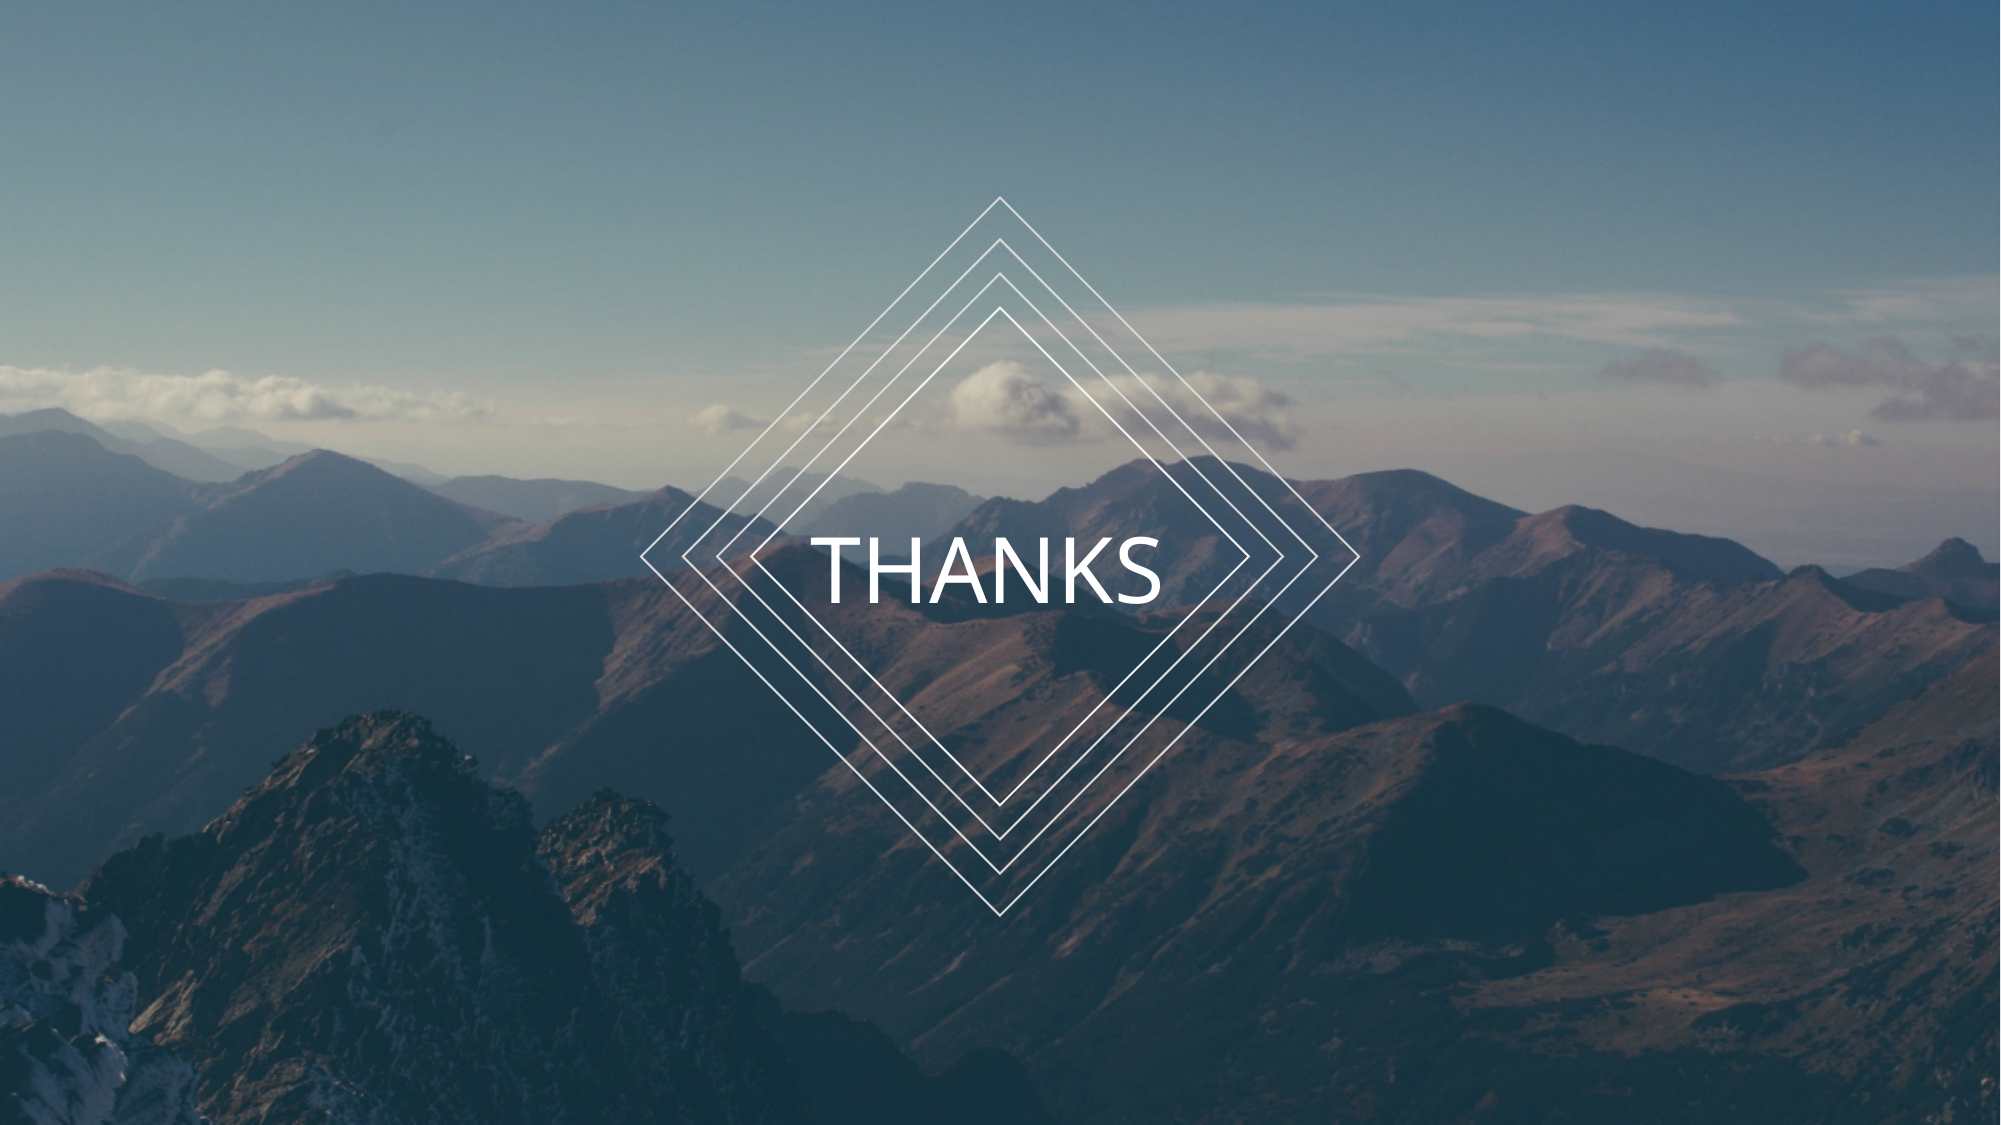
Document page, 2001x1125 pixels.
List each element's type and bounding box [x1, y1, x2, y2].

text_box [639, 196, 1361, 917]
picture [0, 0, 2001, 1125]
